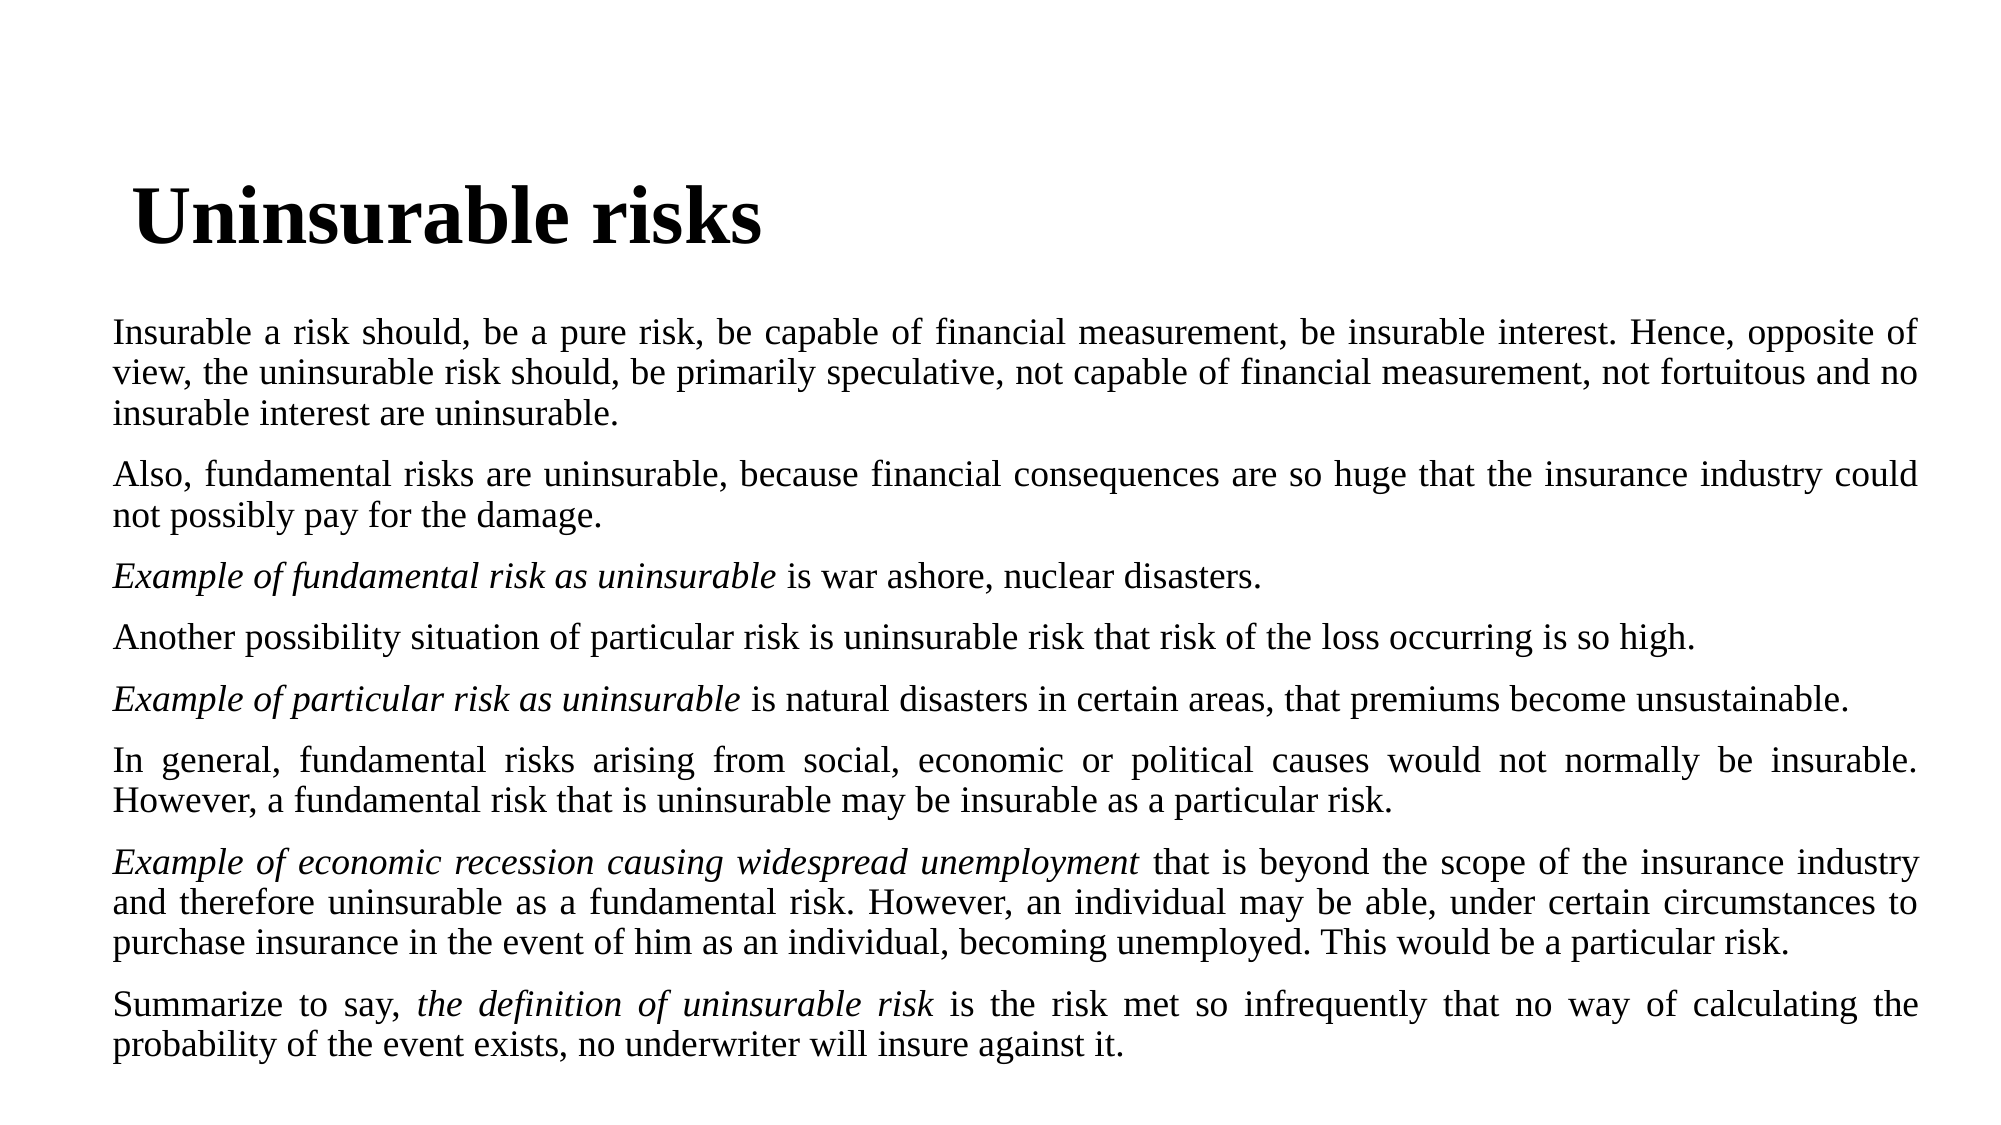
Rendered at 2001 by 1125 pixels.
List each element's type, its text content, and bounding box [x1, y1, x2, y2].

title Uninsurable risks [116, 151, 1917, 281]
list Insurable a risk should, be a pure risk, be capable of financial measurement, be insurable interest. Hence, opposite of view, the uninsurable risk should, be primarily speculative, not capable of financial measurement, not fortuitous and no insurable interest are uninsurable. Also, fundamental risks are uninsurable, because financial consequences are so huge that the insurance industry could not possibly pay for the damage. Example of fundamental risk as uninsurable is war ashore, nuclear disasters. Another possibility situation of particular risk is uninsurable risk that risk of the loss occurring is so high. Example of particular risk as uninsurable is natural disasters in certain areas, that premiums become unsustainable. In general, fundamental risks arising from social, economic or political causes would not normally be insurable. However, a fundamental risk that is uninsurable may be insurable as a particular risk. Example of economic recession causing widespread unemployment that is beyond the scope of the insurance industry and therefore uninsurable as a fundamental risk. However, an individual may be able, under certain circumstances to purchase insurance in the event of him as an individual, becoming unemployed. This would be a particular risk. Summarize to say, the definition of uninsurable risk is the risk met so infrequently that no way of calculating the probability of the event exists, no underwriter will insure against it. [97, 304, 1936, 1063]
